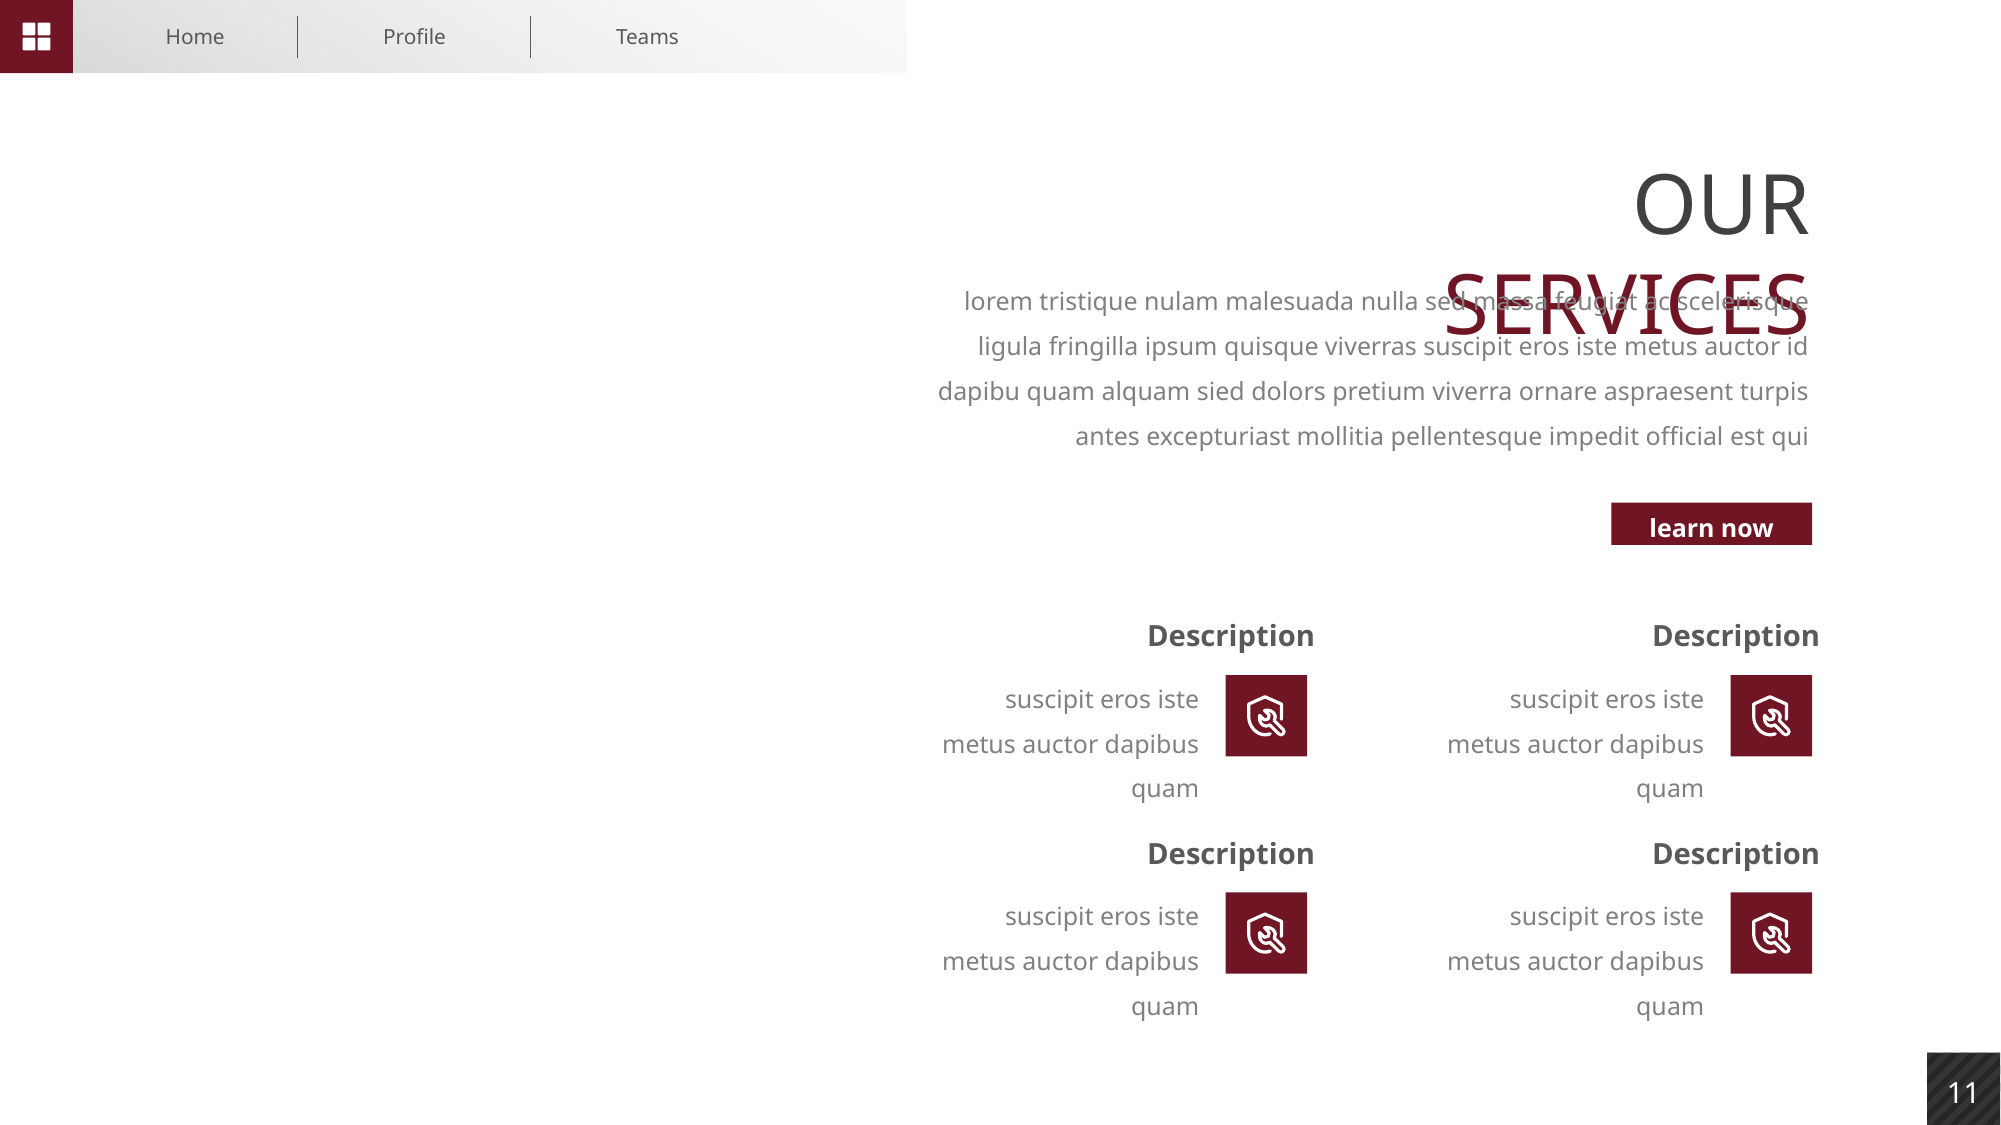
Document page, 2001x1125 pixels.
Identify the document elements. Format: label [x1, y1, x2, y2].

text_box [933, 835, 1308, 974]
text_box [1611, 497, 1813, 545]
text_box [933, 617, 1308, 757]
text_box [1438, 617, 1813, 757]
text_box [1438, 835, 1813, 974]
text_box [0, 0, 2001, 1125]
